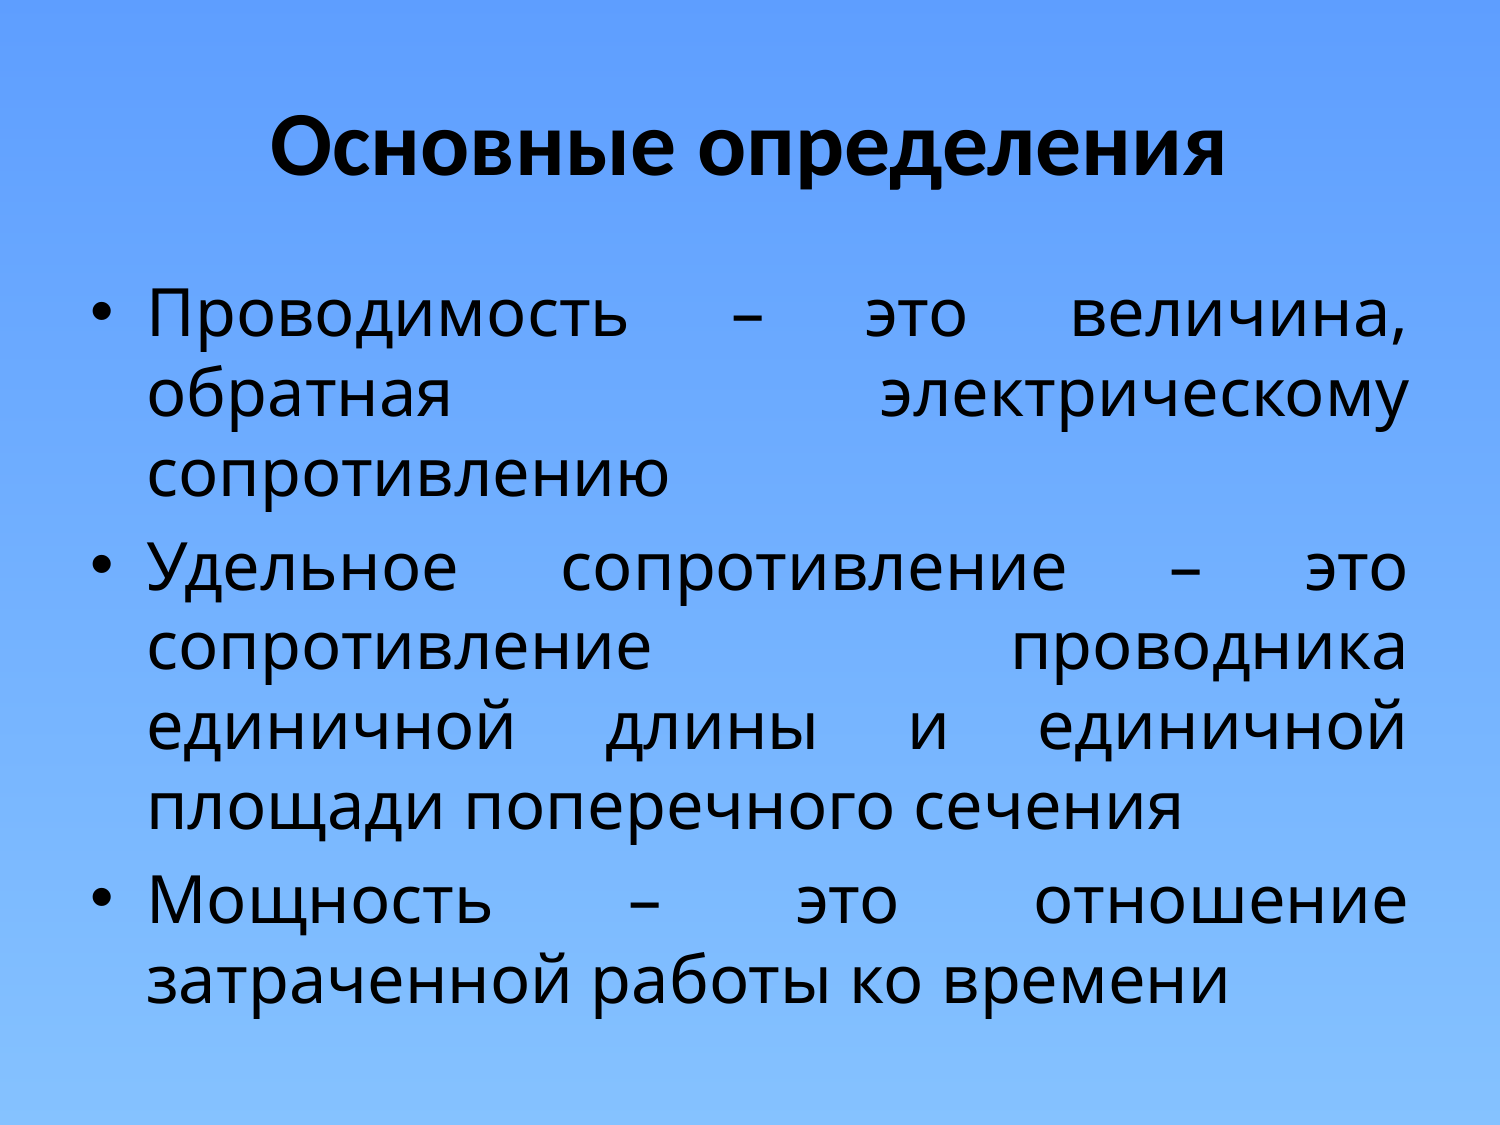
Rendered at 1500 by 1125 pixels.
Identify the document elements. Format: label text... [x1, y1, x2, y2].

list Проводимость – это величина, обратная электрическому сопротивлению Удельное сопротивление – это сопротивление проводника единичной длины и единичной площади поперечного сечения Мощность – это отношение затраченной работы ко времени [75, 262, 1425, 1005]
title Основные определения [75, 45, 1425, 233]
